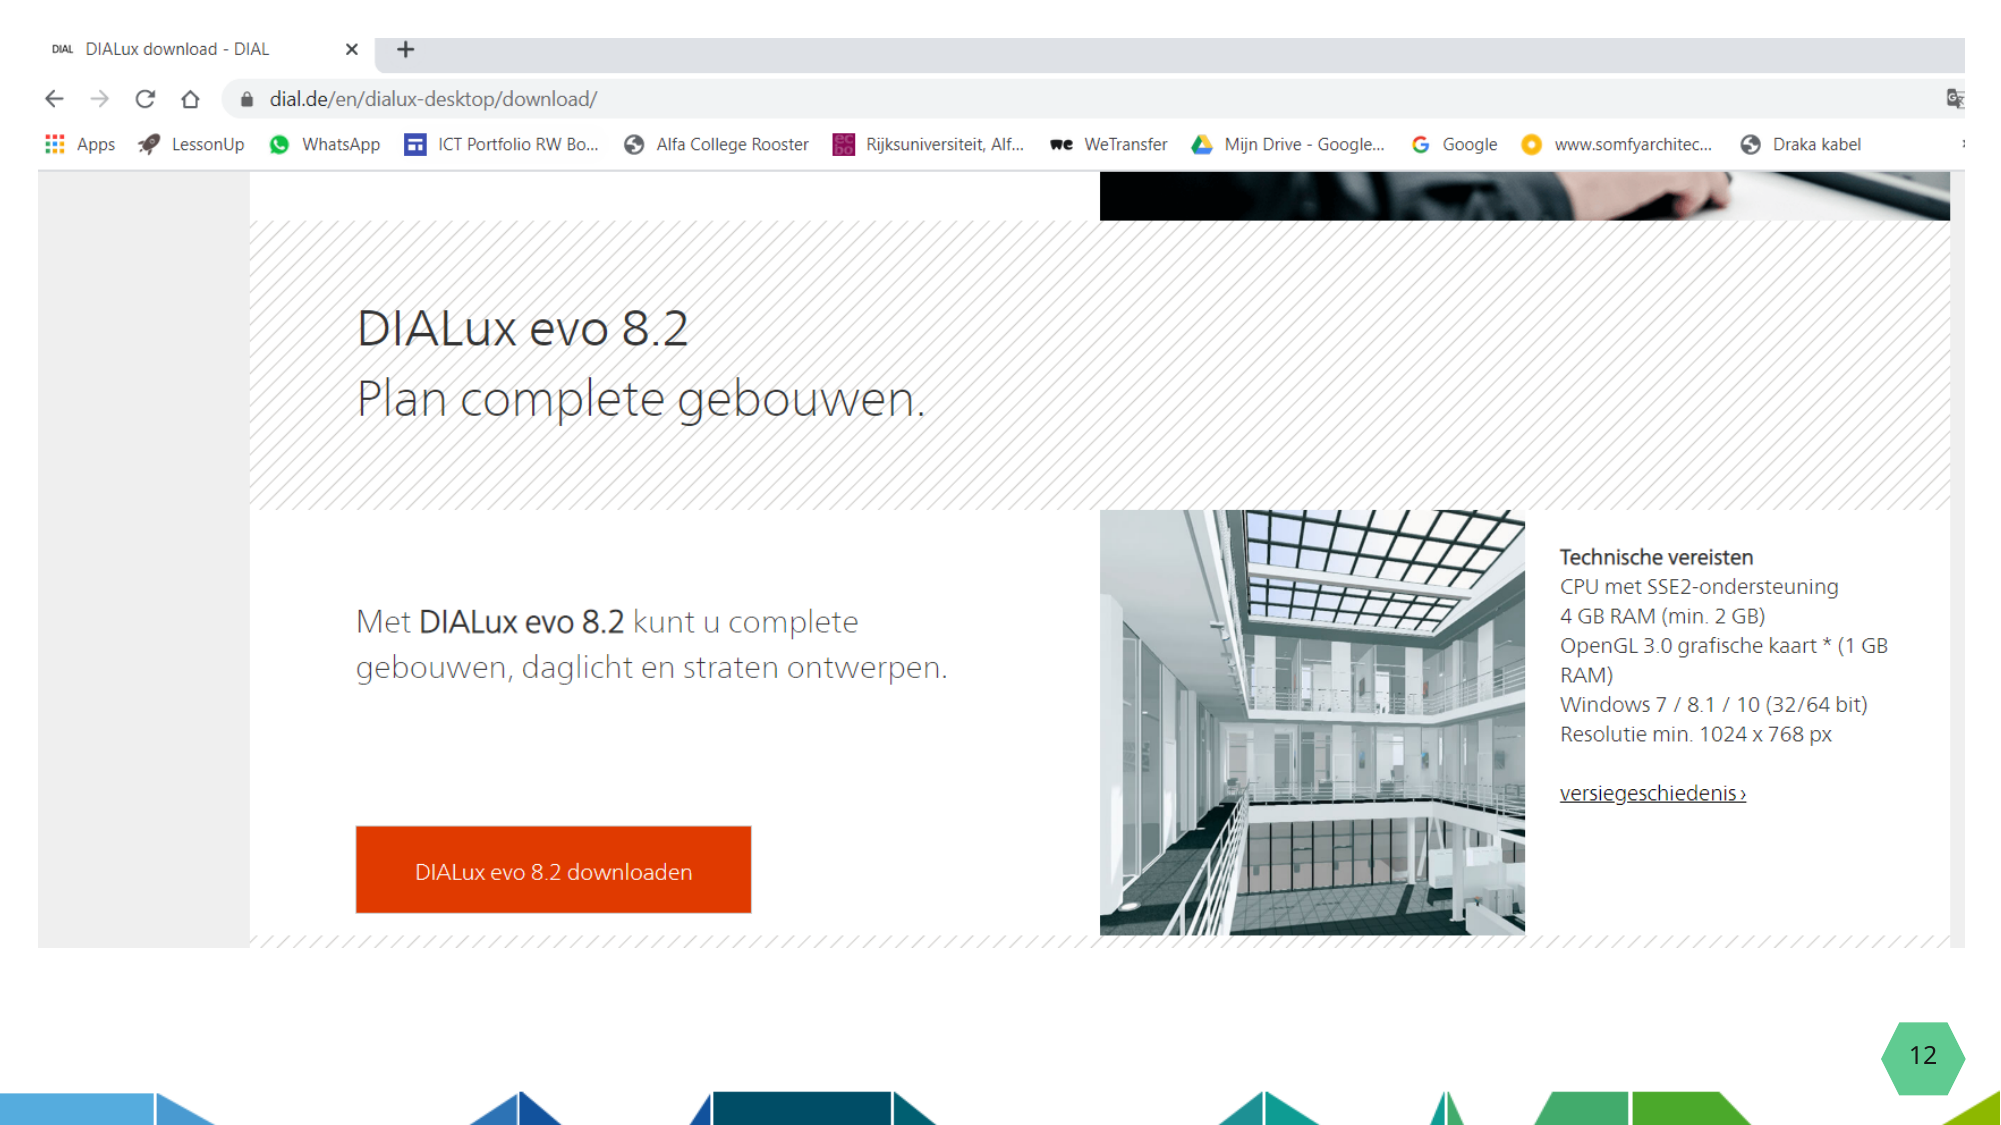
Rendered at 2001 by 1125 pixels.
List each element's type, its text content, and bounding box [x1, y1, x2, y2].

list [37, 38, 1965, 948]
picture [0, 1086, 2000, 1125]
slide_number 12 [1884, 1026, 1962, 1087]
